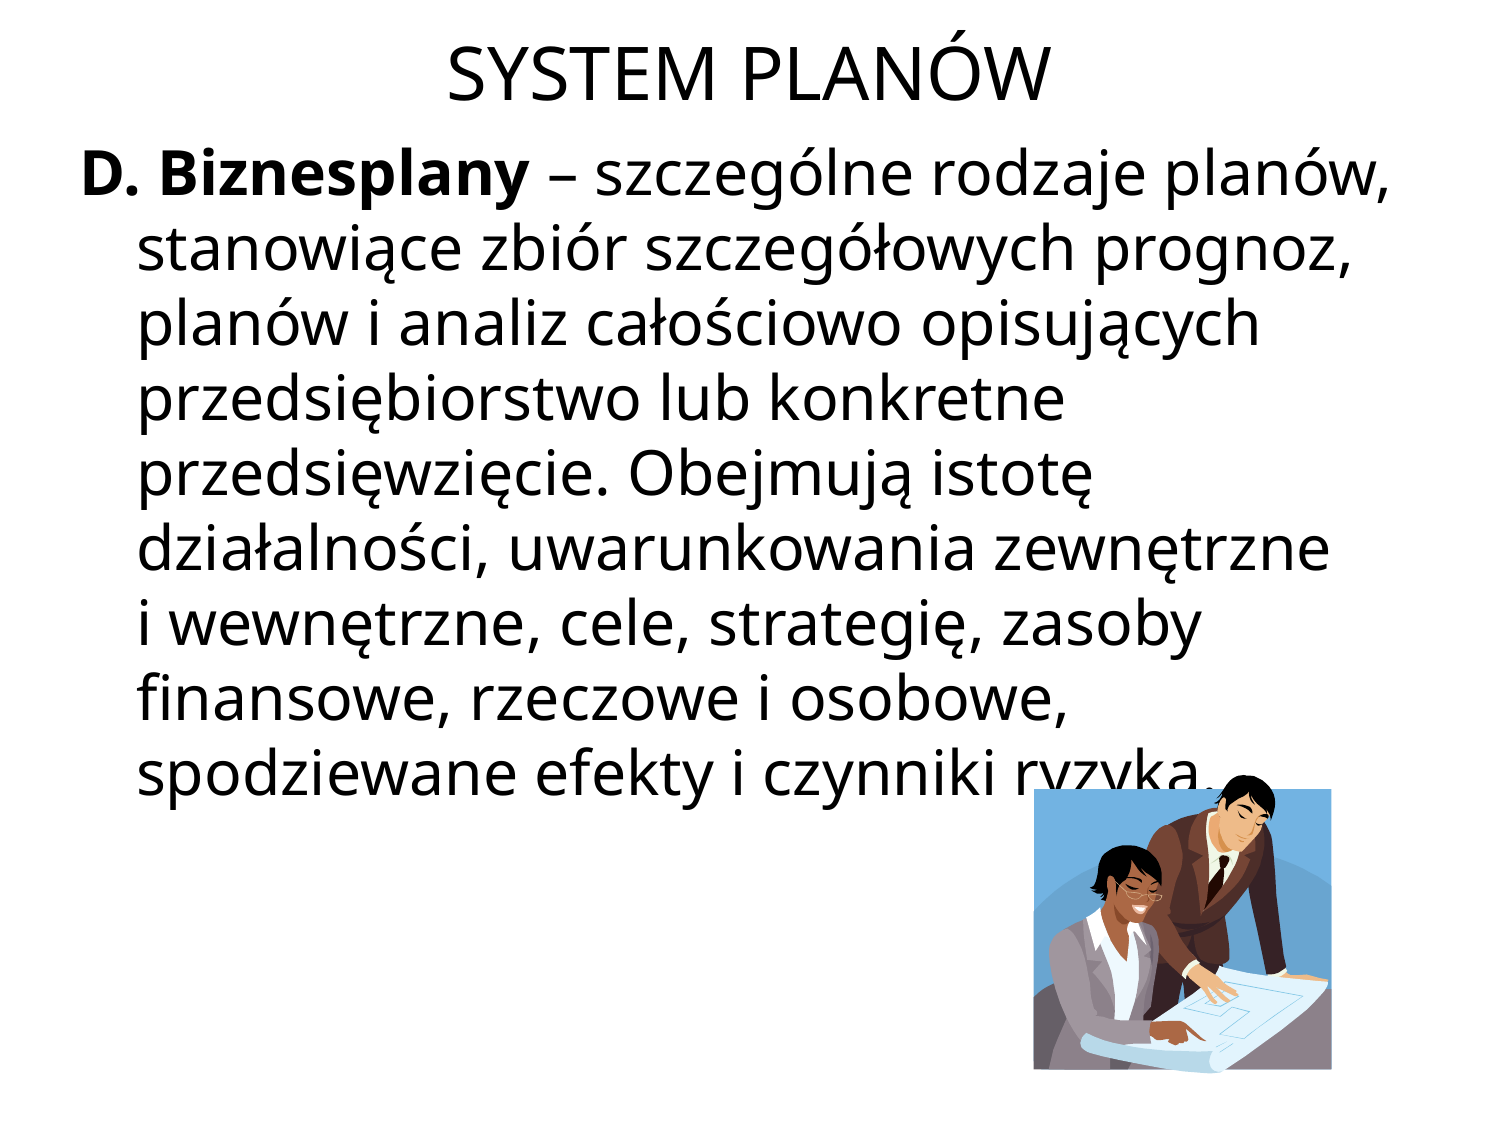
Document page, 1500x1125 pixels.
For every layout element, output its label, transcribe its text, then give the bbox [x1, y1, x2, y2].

picture [1033, 774, 1332, 1074]
title SYSTEM PLANÓW [74, 18, 1426, 124]
list D. Biznesplany – szczególne rodzaje planów, stanowiące zbiór szczegółowych prognoz, planów i analiz całościowo opisujących przedsiębiorstwo lub konkretne przedsięwzięcie. Obejmują istotę działalności, uwarunkowania zewnętrzne i wewnętrzne, cele, strategię, zasoby finansowe, rzeczowe i osobowe, spodziewane efekty i czynniki ryzyka. [64, 125, 1460, 858]
